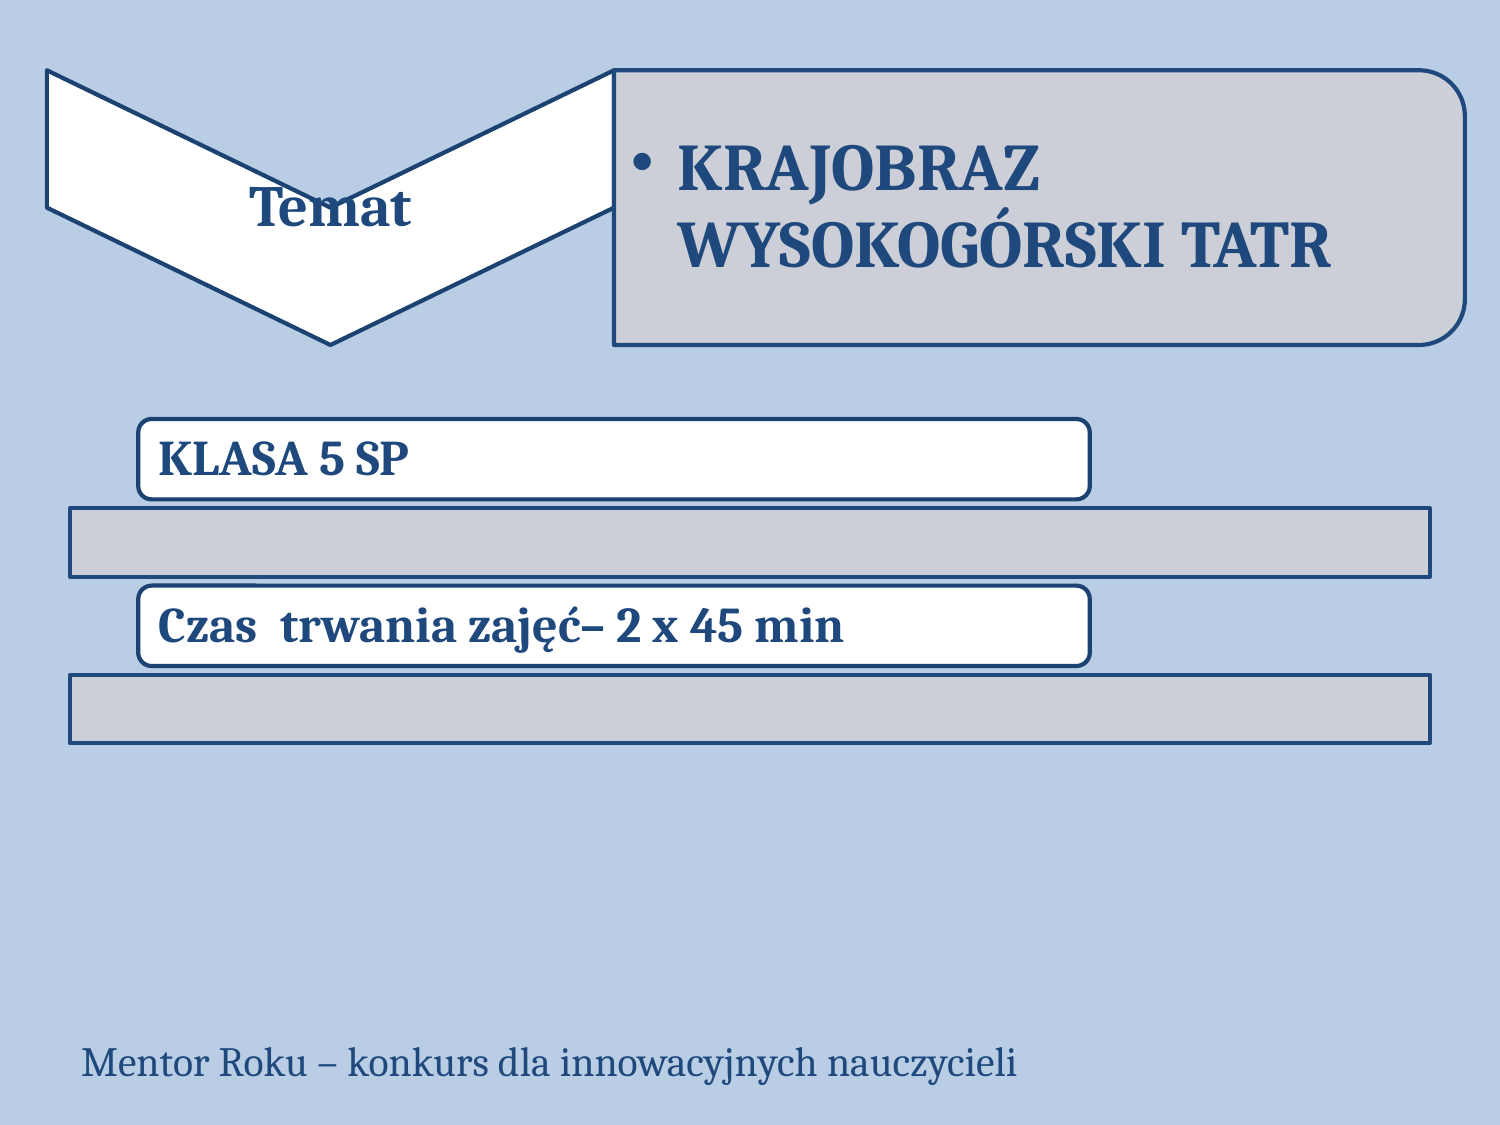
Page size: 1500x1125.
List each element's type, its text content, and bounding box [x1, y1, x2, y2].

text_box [70, 409, 1430, 744]
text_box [46, 70, 1466, 346]
text_box Mentor Roku – konkurs dla innowacyjnych nauczycieli [35, 1007, 1090, 1086]
